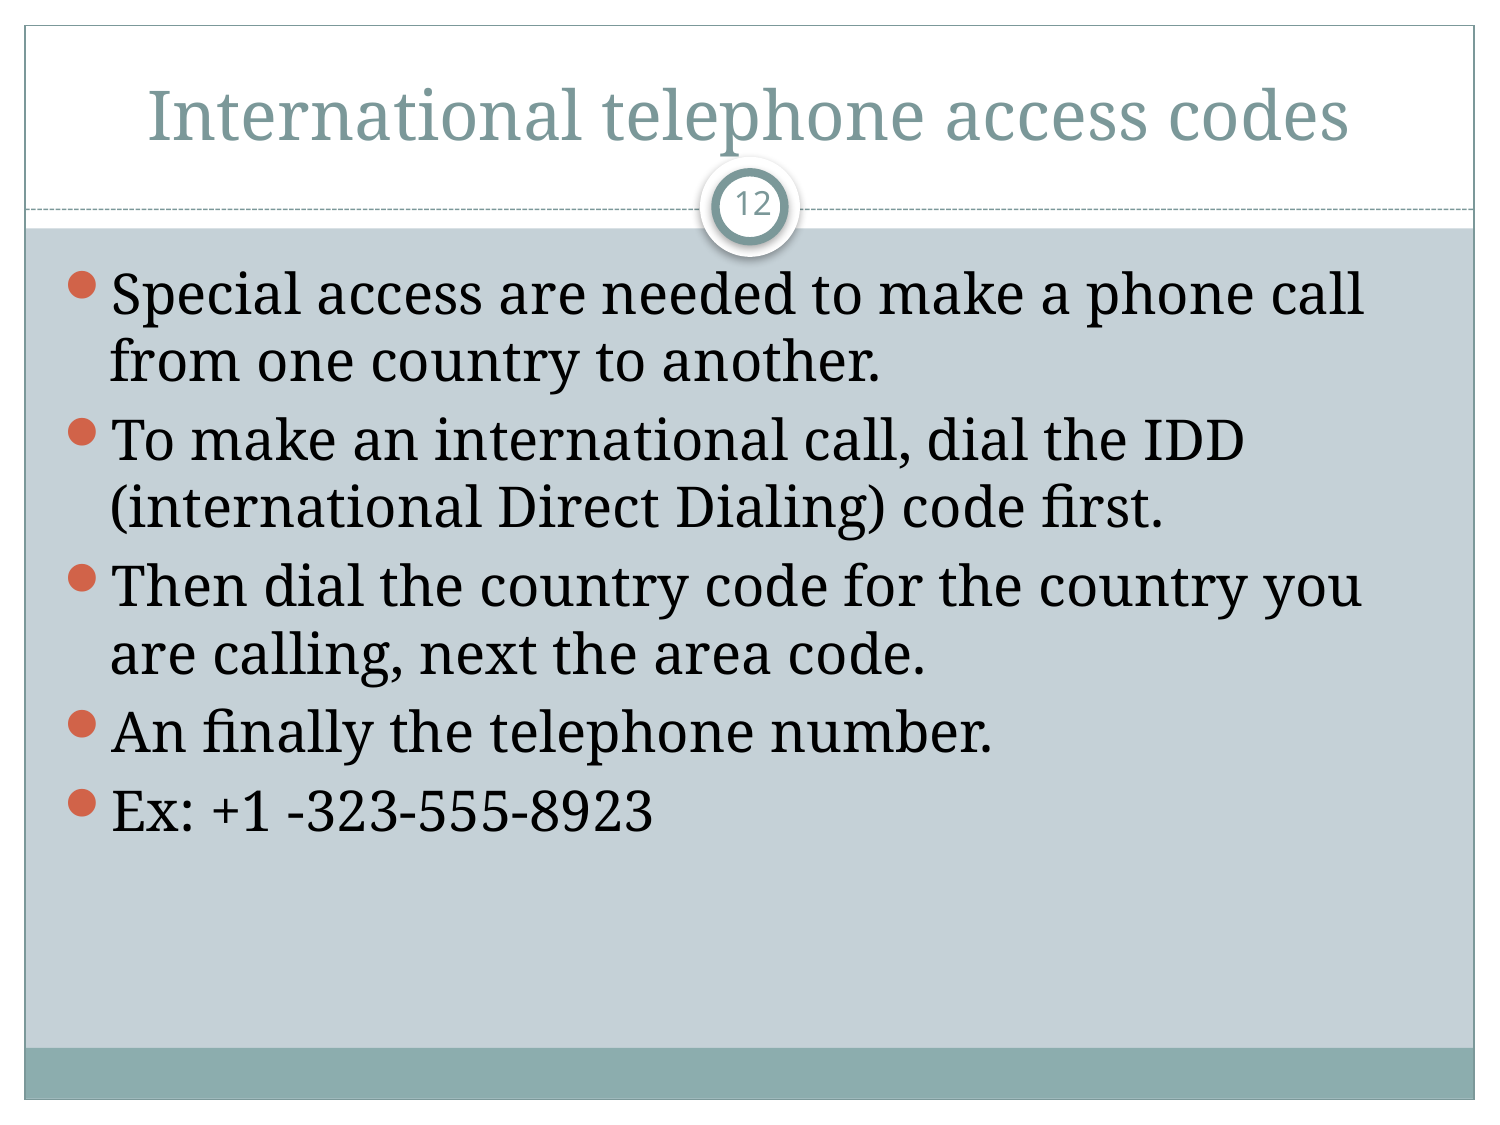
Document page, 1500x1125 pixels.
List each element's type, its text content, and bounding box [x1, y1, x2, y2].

title International telephone access codes [49, 37, 1450, 162]
list Special access are needed to make a phone call from one country to another. To make an international call, dial the IDD (international Direct Dialing) code first. Then dial the country code for the country you are calling, next the area code. An finally the telephone number. Ex: +1 -323-555-8923 [49, 250, 1445, 1001]
slide_number 12 [715, 168, 791, 241]
